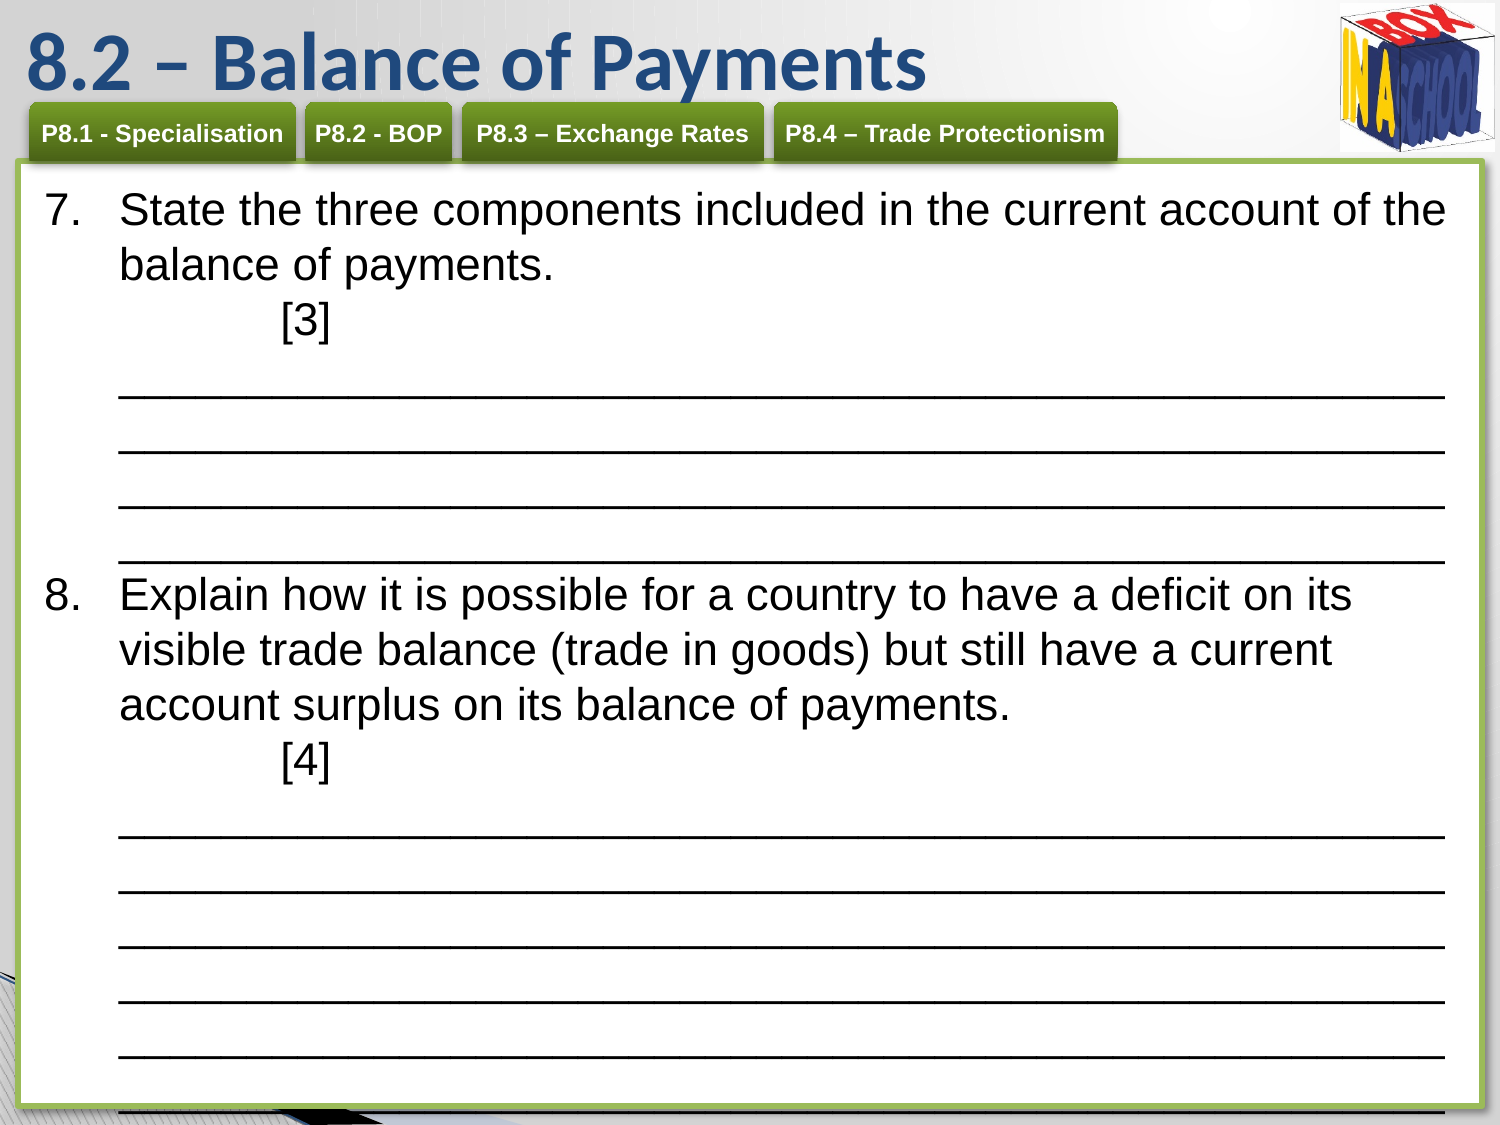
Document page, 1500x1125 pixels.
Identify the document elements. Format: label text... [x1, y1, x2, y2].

picture [1340, 3, 1495, 152]
text_box State the three components included in the current account of the balance of payments. [3] ________________________________________________________________________________________________________ ________________________________________________________________________________________________________ Explain how it is possible for a country to have a deficit on its visible trade balance (trade in goods) but still have a current account surplus on its balance of payments. [4] ________________________________________________________________________________________________________ ________________________________________________________________________________________________________ ________________________________________________________________________________________________________ [29, 172, 1465, 1123]
title 8.2 – Balance of Payments [11, 11, 1465, 102]
